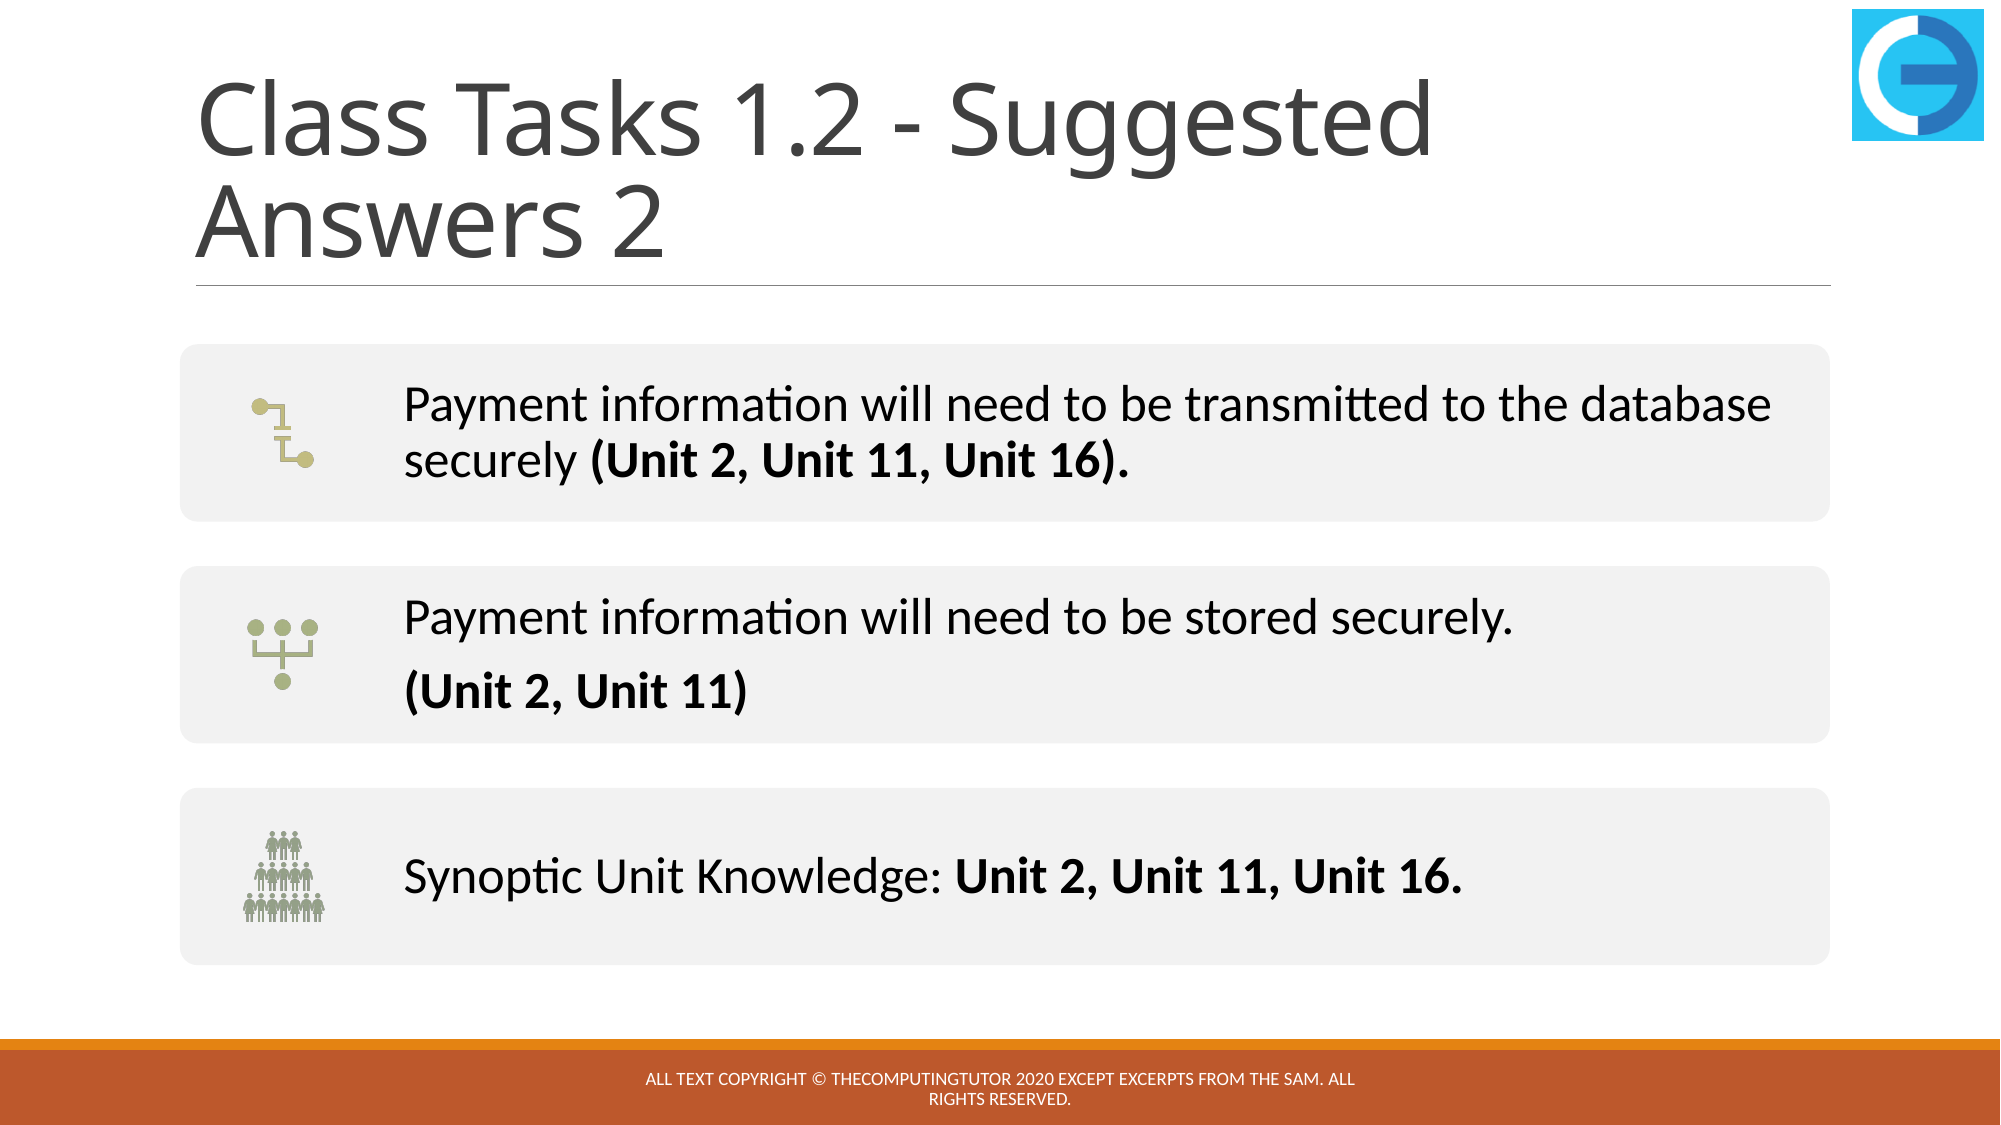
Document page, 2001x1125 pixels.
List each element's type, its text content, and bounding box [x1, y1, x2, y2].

title Class Tasks 1.2 - Suggested Answers 2 [180, 47, 1830, 285]
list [179, 343, 1831, 966]
picture [1852, 9, 1984, 141]
footer All text copyright © TheComputingTutor 2020 except excerpts from the SAM. All rights Reserved. [604, 1059, 1396, 1120]
